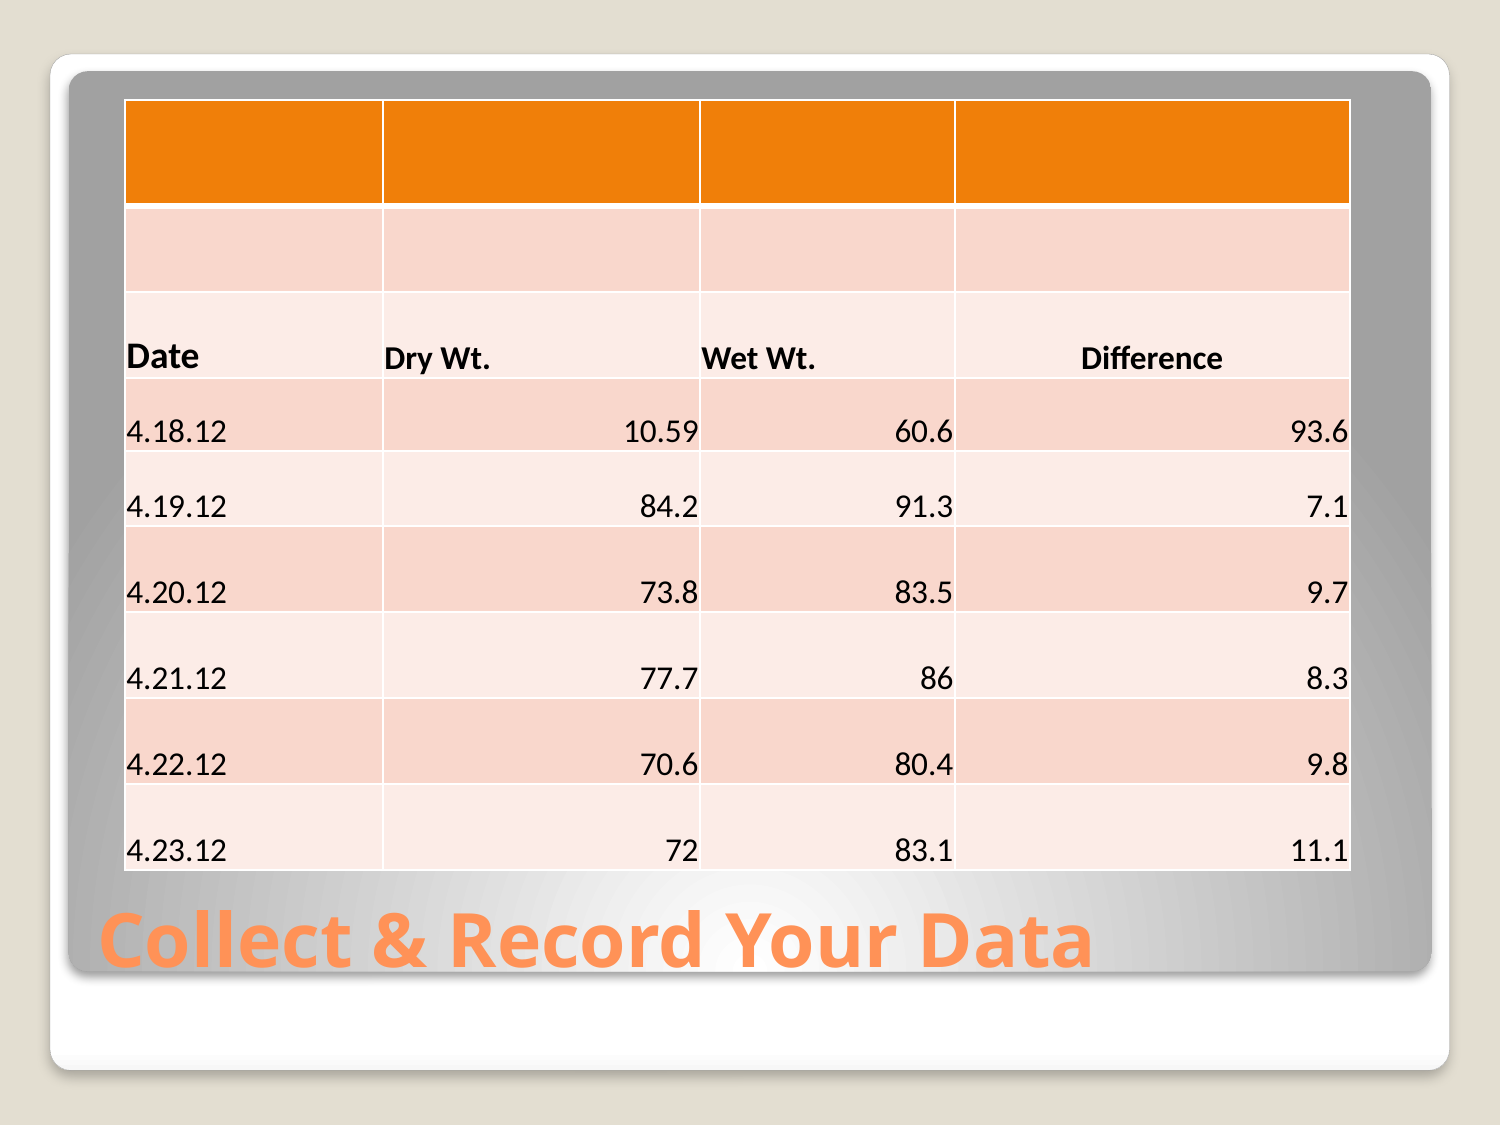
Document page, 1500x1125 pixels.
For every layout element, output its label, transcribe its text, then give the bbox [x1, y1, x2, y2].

table_cell 4.23.12 [126, 785, 382, 869]
table_header [701, 101, 954, 203]
table_header [956, 101, 1349, 203]
table_cell 70.6 [384, 699, 699, 783]
table_cell 83.5 [701, 527, 954, 611]
table_cell [126, 209, 382, 291]
table_header [126, 101, 382, 203]
table_cell [384, 209, 699, 291]
table_cell 93.6 [956, 379, 1349, 450]
table_cell 4.21.12 [126, 613, 382, 697]
table_cell 91.3 [701, 452, 954, 525]
table_cell Dry Wt. [384, 293, 699, 377]
table_cell 4.19.12 [126, 452, 382, 525]
table_cell 4.22.12 [126, 699, 382, 783]
table_cell 9.8 [956, 699, 1349, 783]
table_cell 86 [701, 613, 954, 697]
table_cell 60.6 [701, 379, 954, 450]
table_cell 80.4 [701, 699, 954, 783]
title Collect & Record Your Data [82, 817, 1425, 990]
table_cell 8.3 [956, 613, 1349, 697]
table_cell 73.8 [384, 527, 699, 611]
table_cell 83.1 [701, 785, 954, 869]
table_cell 7.1 [956, 452, 1349, 525]
table_cell [701, 209, 954, 291]
table_cell 4.18.12 [126, 379, 382, 450]
table_cell 77.7 [384, 613, 699, 697]
table_cell 72 [384, 785, 699, 869]
table_cell 11.1 [956, 785, 1349, 869]
table_cell Wet Wt. [701, 293, 954, 377]
table_cell Difference [956, 293, 1349, 377]
table_cell Date [126, 293, 382, 377]
table_cell 9.7 [956, 527, 1349, 611]
table_cell 84.2 [384, 452, 699, 525]
table_cell [956, 209, 1349, 291]
table_cell 10.59 [384, 379, 699, 450]
table_cell 4.20.12 [126, 527, 382, 611]
table_header [384, 101, 699, 203]
